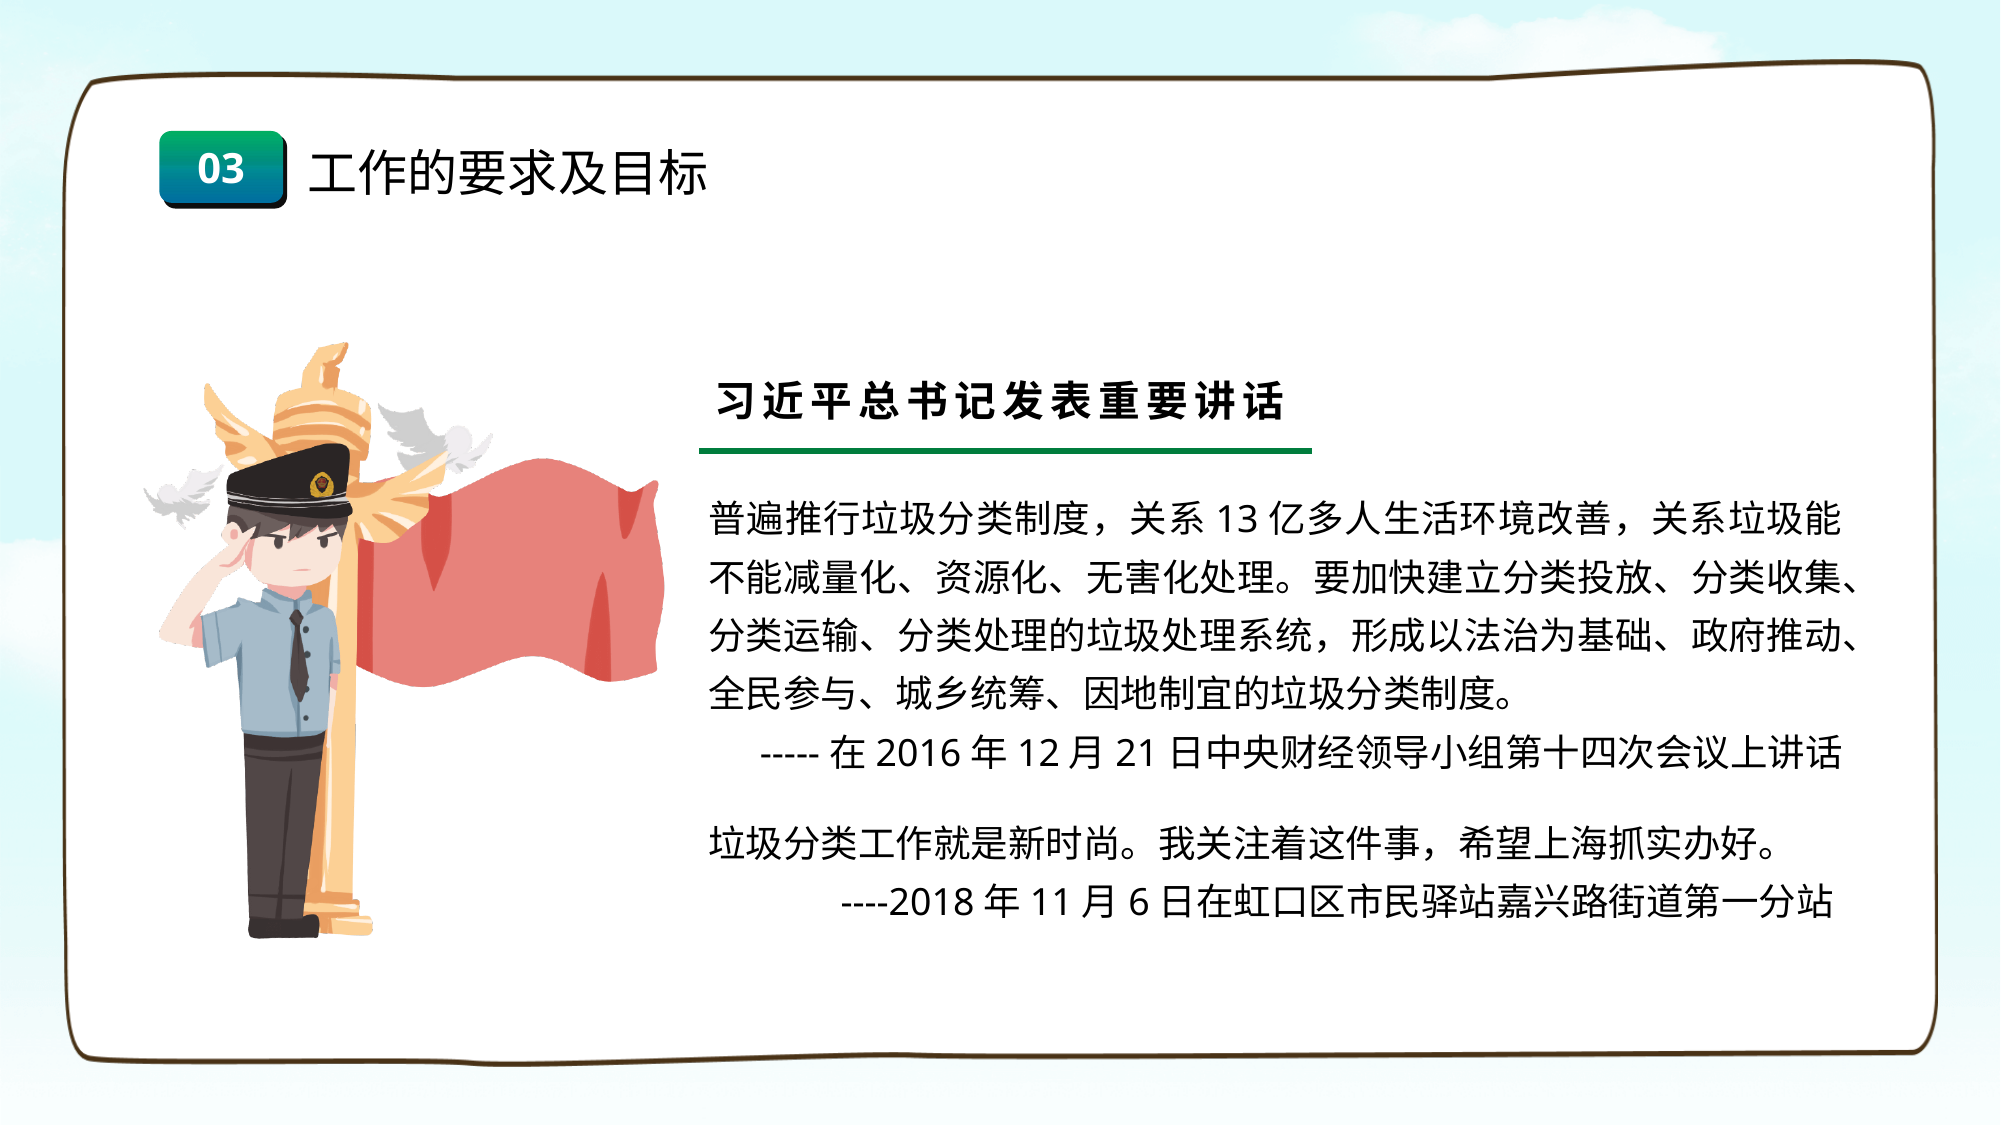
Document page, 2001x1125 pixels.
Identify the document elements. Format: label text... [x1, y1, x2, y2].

text_box 03 [159, 130, 284, 203]
text_box 垃圾分类工作就是新时尚。我关注着这件事，希望上海抓实办好。 ----2018年11月6日在虹口区市民驿站嘉兴路街道第一分站 [789, 798, 1858, 931]
text_box 习近平总书记发表重要讲话 [789, 367, 1300, 433]
text_box [164, 137, 288, 209]
picture [0, 0, 2001, 1125]
text_box 普遍推行垃圾分类制度，关系13亿多人生活环境改善，关系垃圾能不能减量化、资源化、无害化处理。要加快建立分类投放、分类收集、分类运输、分类处理的垃圾处理系统，形成以法治为基础、政府推动、全民参与、城乡统筹、因地制宜的垃圾分类制度。 -----在2016年12月21日中央财经领导小组第十四次会议上讲话 [789, 474, 1858, 782]
text_box 工作的要求及目标 [293, 133, 723, 209]
